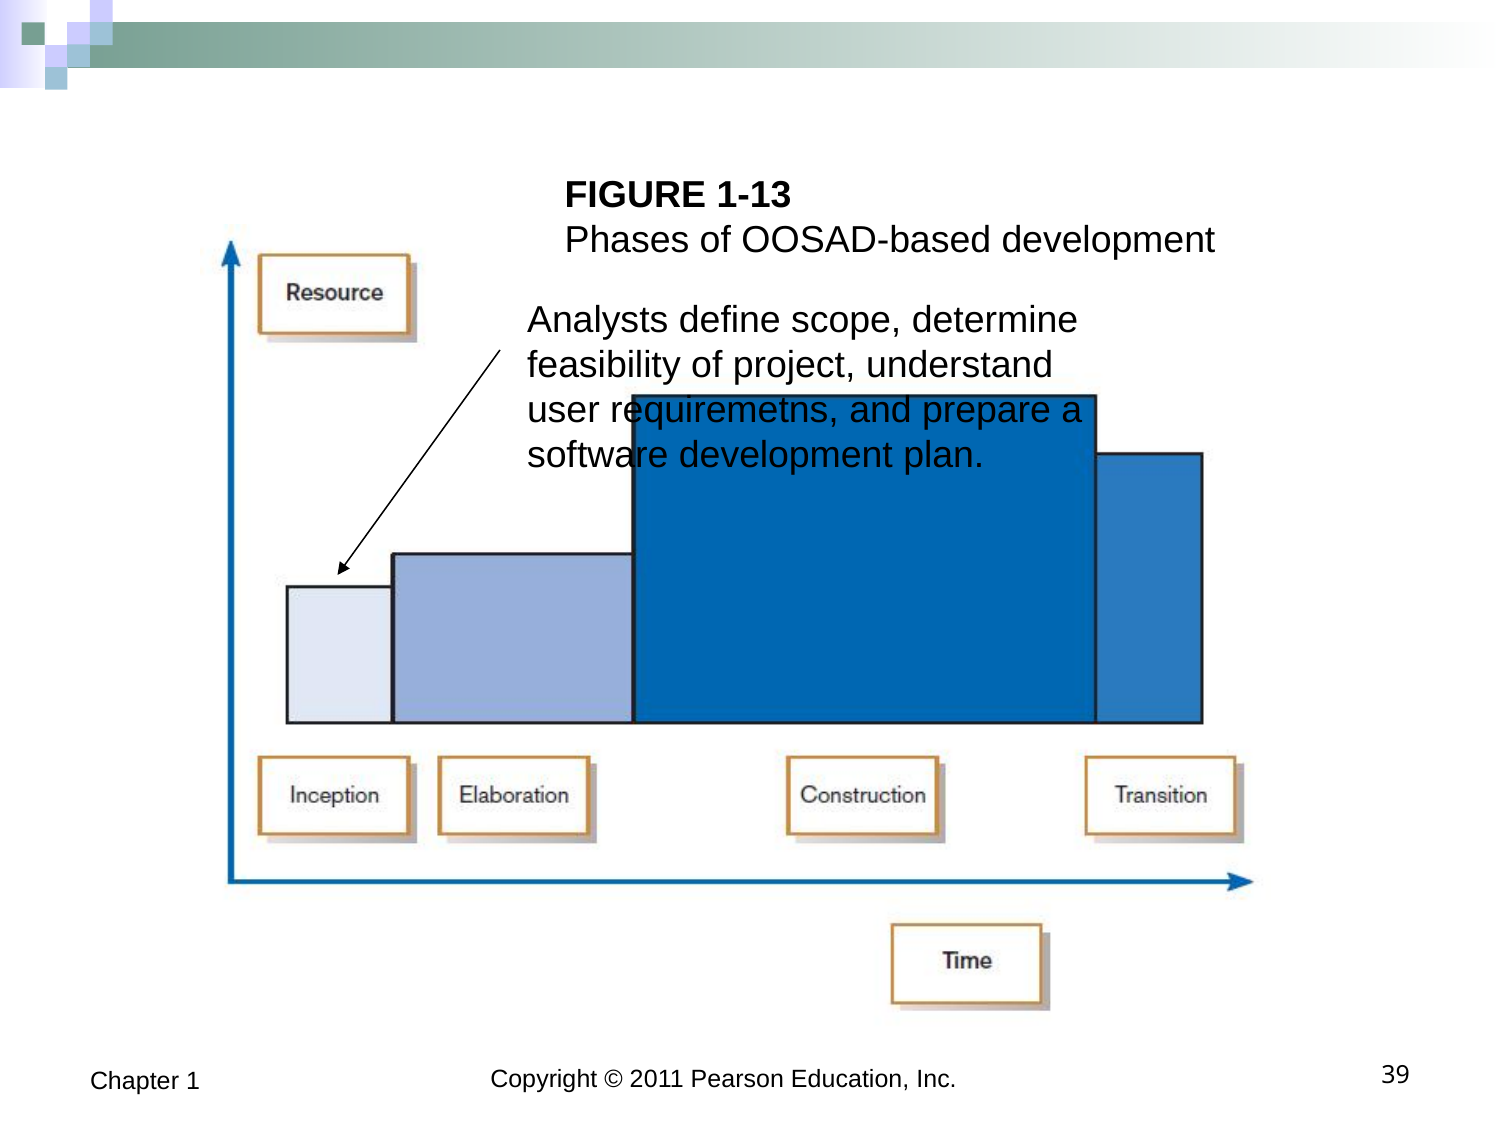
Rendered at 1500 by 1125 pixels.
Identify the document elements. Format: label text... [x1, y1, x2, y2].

picture [199, 224, 1271, 1048]
slide_number Chapter 1 [74, 1024, 426, 1103]
footer Copyright © 2011 Pearson Education, Inc. [426, 1056, 1074, 1101]
slide_number 39 [1074, 1024, 1426, 1101]
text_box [337, 349, 501, 576]
text_box FIGURE 1-13 Phases of OOSAD-based development [549, 162, 1300, 268]
